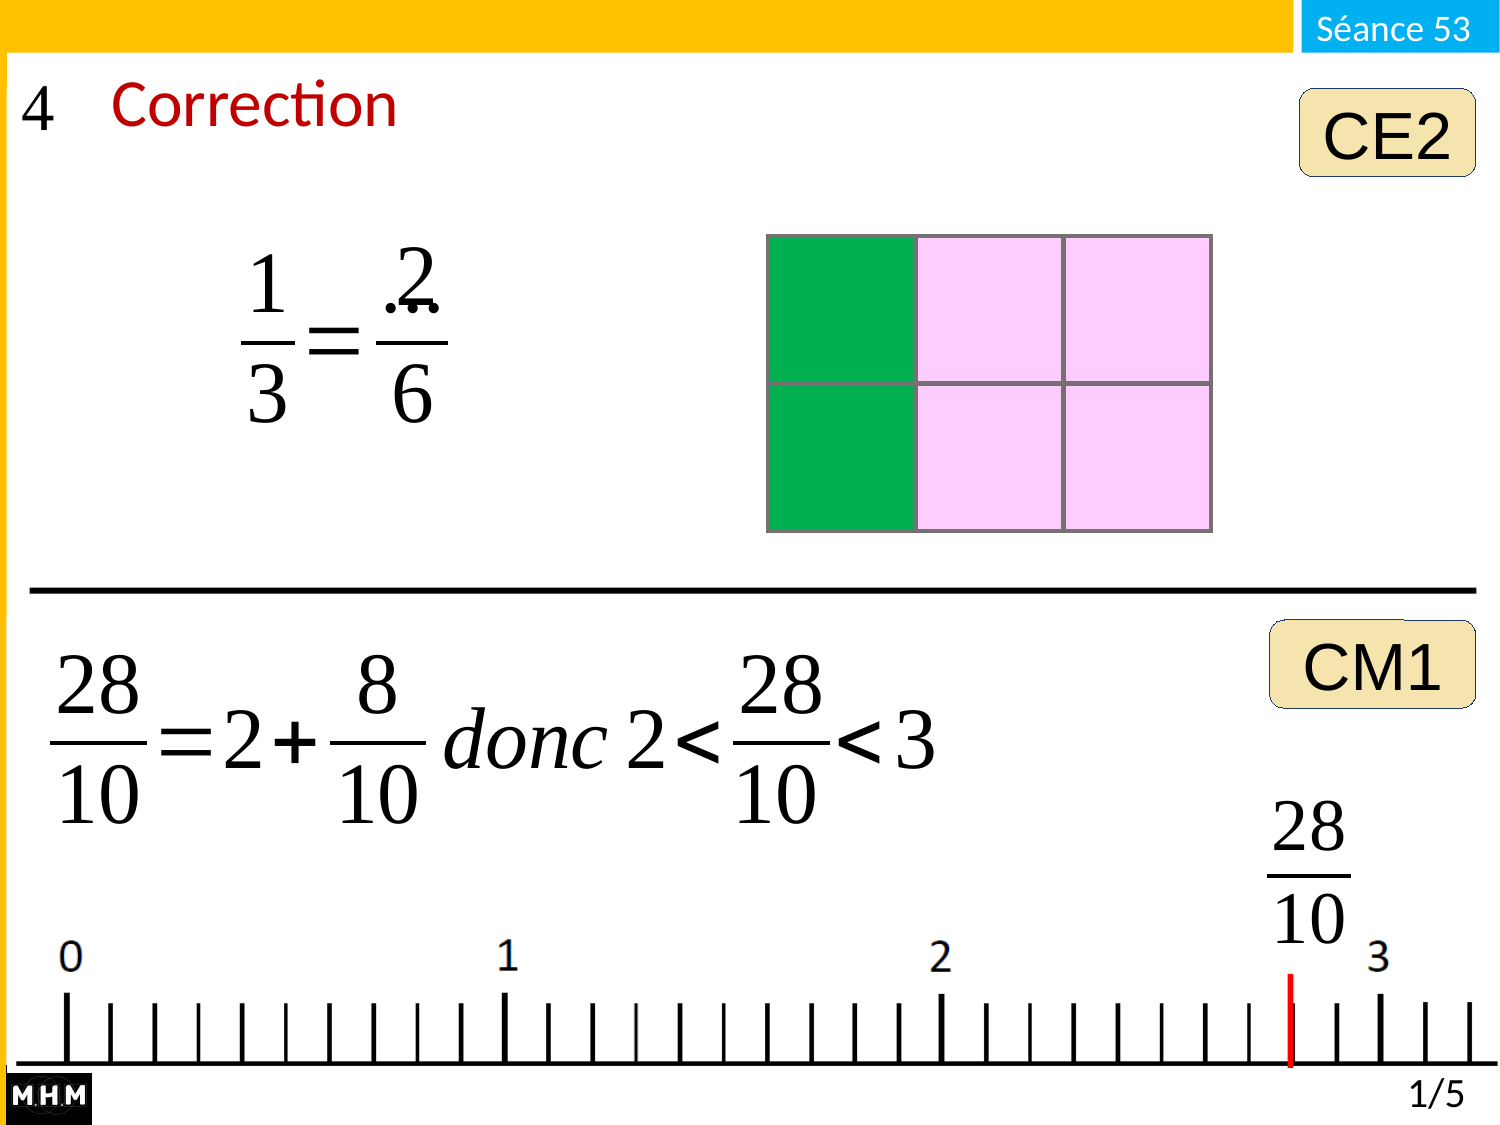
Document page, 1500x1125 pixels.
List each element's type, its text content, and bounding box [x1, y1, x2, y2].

text_box Correction [96, 60, 478, 149]
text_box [767, 235, 1211, 532]
picture [6, 915, 1500, 1125]
list 1/5 [1373, 1082, 1500, 1125]
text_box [1262, 784, 1355, 1068]
text_box CE2 [1299, 88, 1476, 177]
text_box CM1 [1269, 619, 1476, 709]
